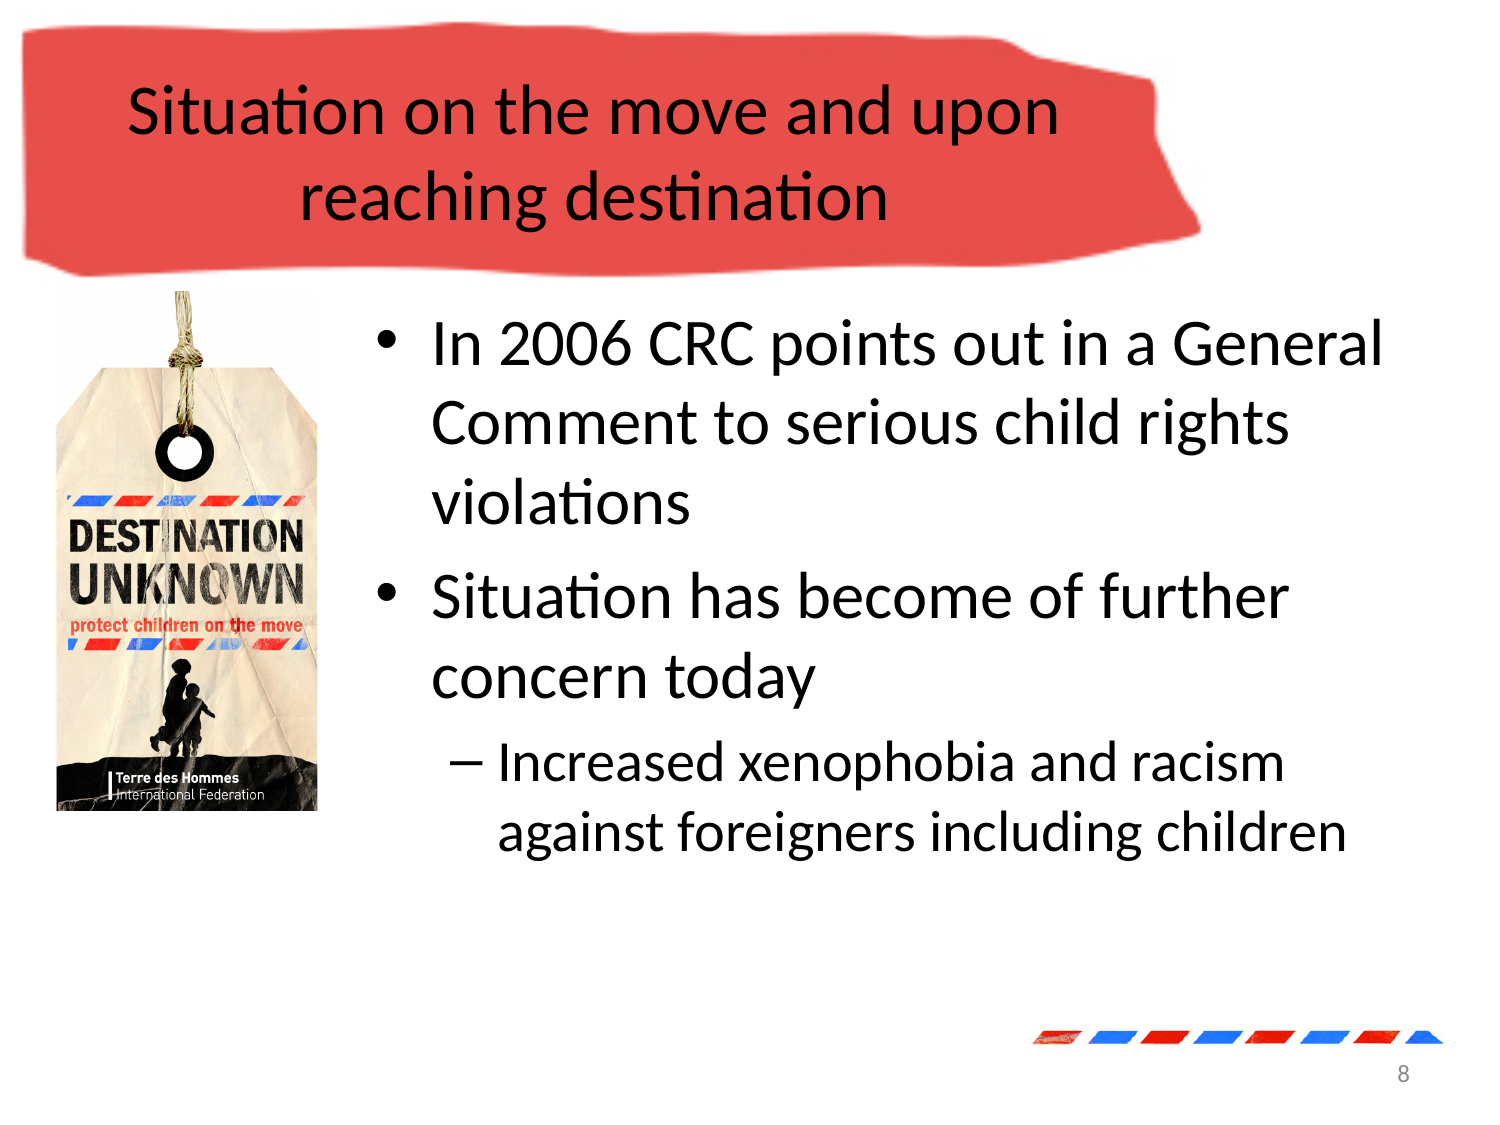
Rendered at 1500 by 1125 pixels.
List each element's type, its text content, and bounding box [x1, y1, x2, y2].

picture [1028, 1019, 1447, 1059]
list In 2006 CRC points out in a General Comment to serious child rights violations Situation has become of further concern today Increased xenophobia and racism against foreigners including children [360, 290, 1425, 1005]
slide_number 8 [1074, 1042, 1425, 1103]
title Situation on the move and upon reaching destination [41, 55, 1149, 243]
picture [17, 5, 1258, 811]
